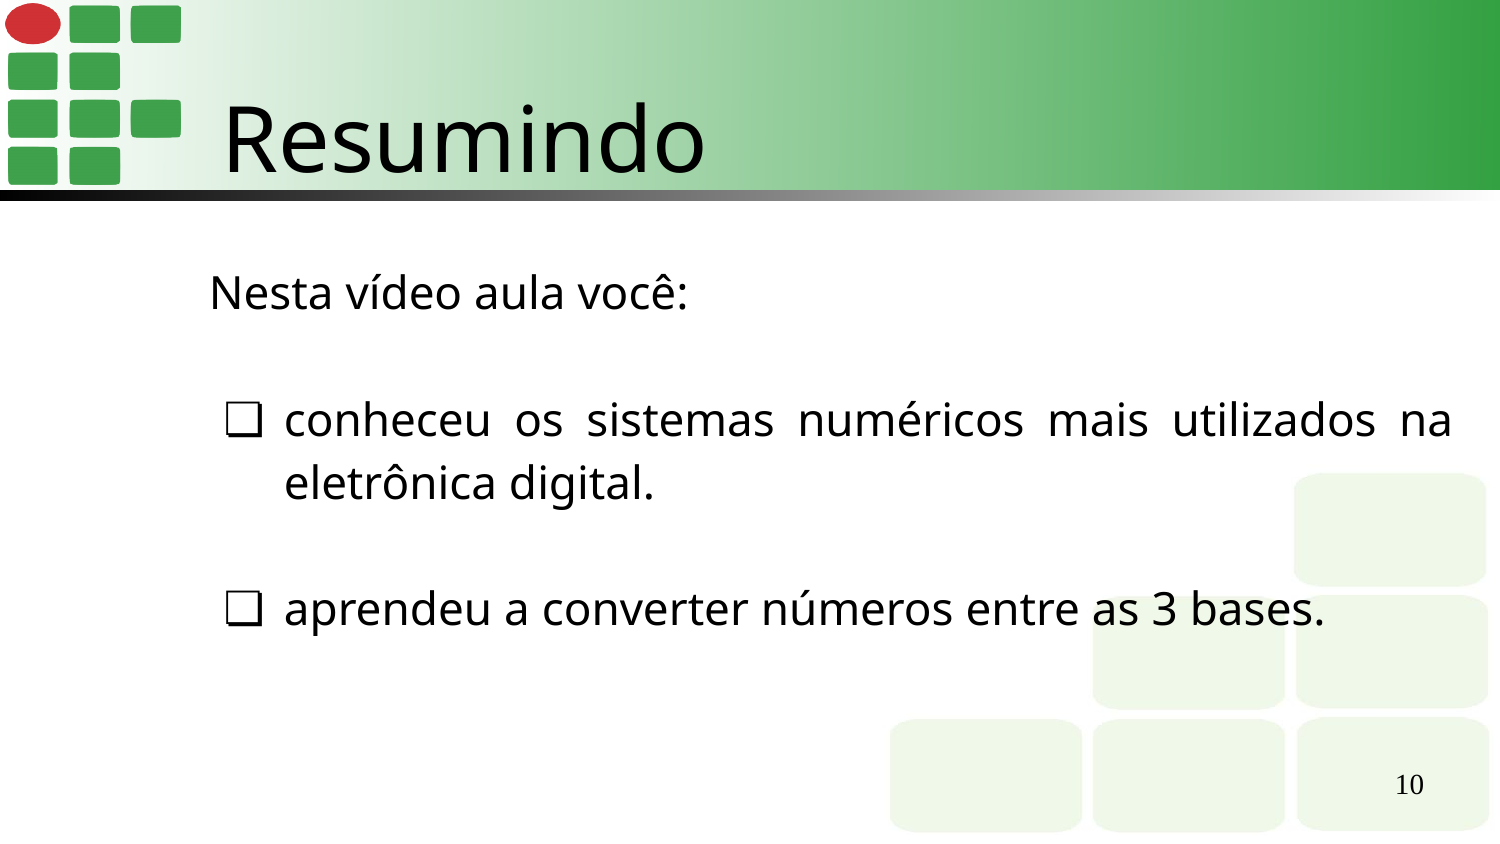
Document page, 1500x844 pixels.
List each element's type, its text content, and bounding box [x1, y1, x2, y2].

picture [803, 441, 1495, 835]
text_box Resumindo [206, 26, 1468, 207]
slide_number ‹#› [1075, 768, 1425, 827]
text_box Nesta vídeo aula você: conheceu os sistemas numéricos mais utilizados na eletrônica digital. aprendeu a converter números entre as 3 bases. [193, 248, 1469, 755]
picture [5, 3, 181, 185]
